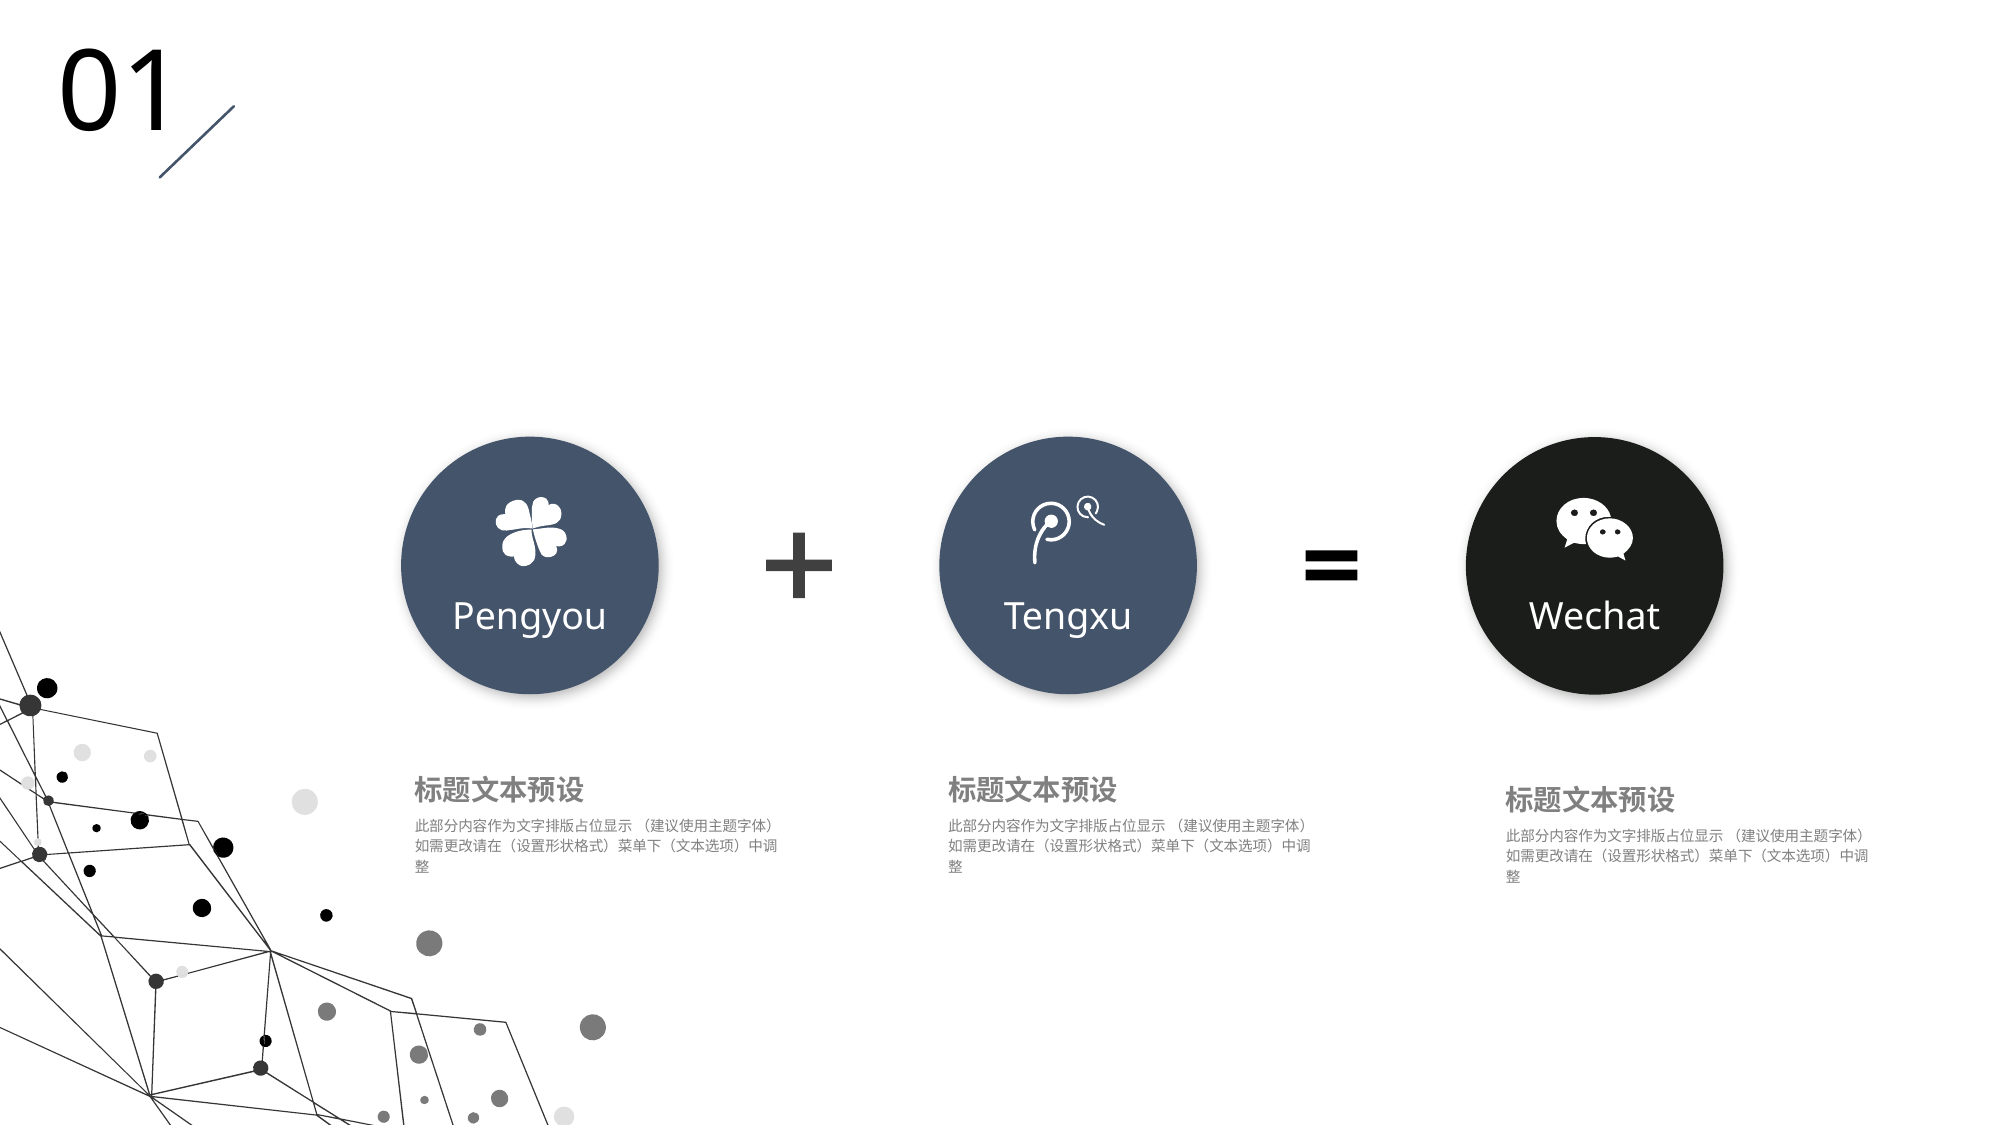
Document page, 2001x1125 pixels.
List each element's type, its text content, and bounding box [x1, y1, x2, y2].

text_box 01 [42, 10, 214, 161]
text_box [948, 771, 1317, 883]
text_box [414, 771, 784, 883]
text_box Tengxu [988, 584, 1148, 645]
text_box [0, 630, 20, 676]
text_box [0, 676, 675, 1125]
text_box [400, 435, 660, 676]
text_box [938, 435, 1198, 696]
text_box [1304, 569, 1358, 581]
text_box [1505, 781, 1875, 893]
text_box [492, 496, 568, 567]
text_box Pengyou [437, 584, 623, 645]
text_box [765, 532, 833, 599]
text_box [1556, 497, 1633, 561]
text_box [159, 106, 234, 178]
text_box [1304, 549, 1358, 562]
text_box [1031, 494, 1106, 565]
text_box Wechat [1514, 584, 1676, 645]
text_box [1464, 436, 1725, 696]
